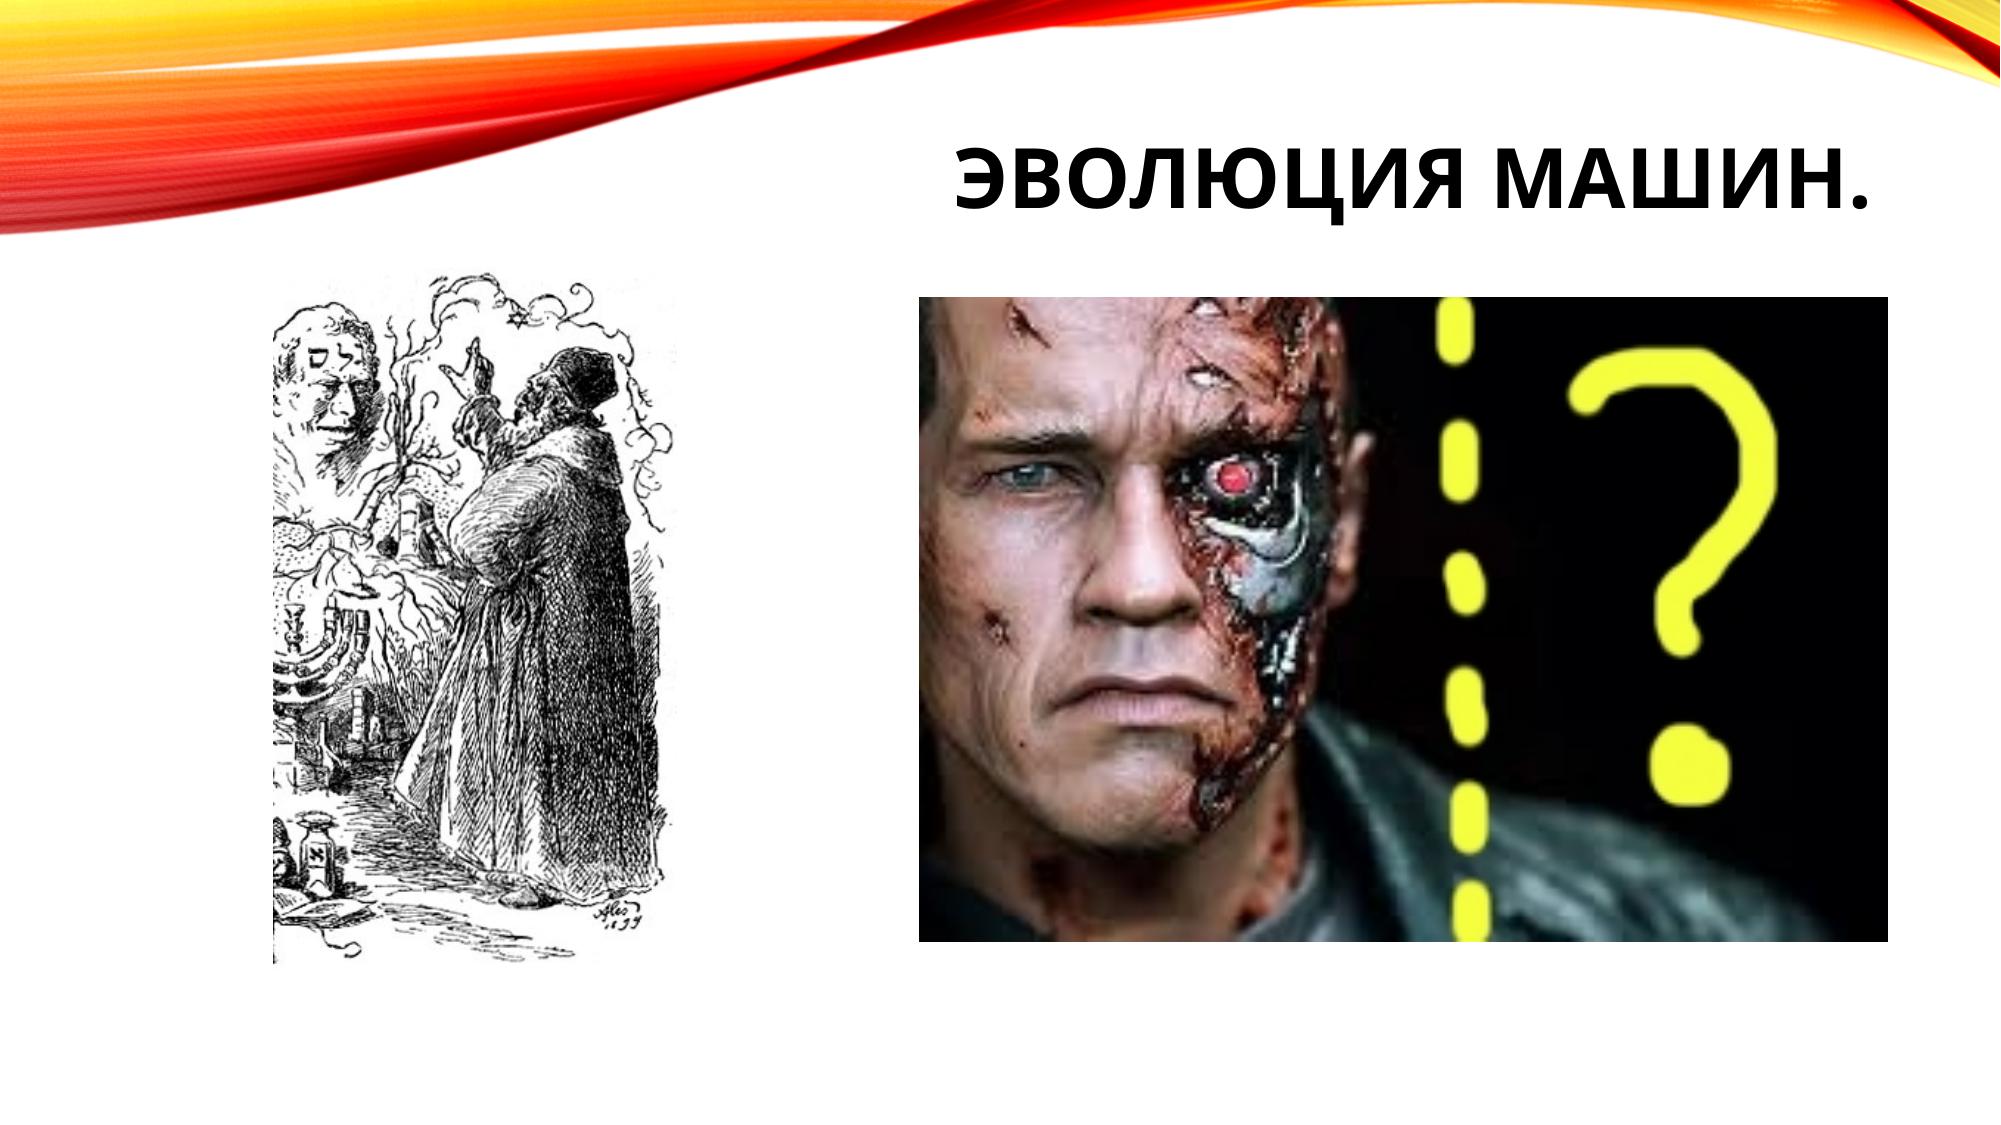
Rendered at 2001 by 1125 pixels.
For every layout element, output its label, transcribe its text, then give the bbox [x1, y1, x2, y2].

title Эволюция машин. [474, 125, 1888, 338]
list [272, 266, 677, 970]
picture [0, 0, 2000, 237]
picture [918, 296, 1888, 942]
